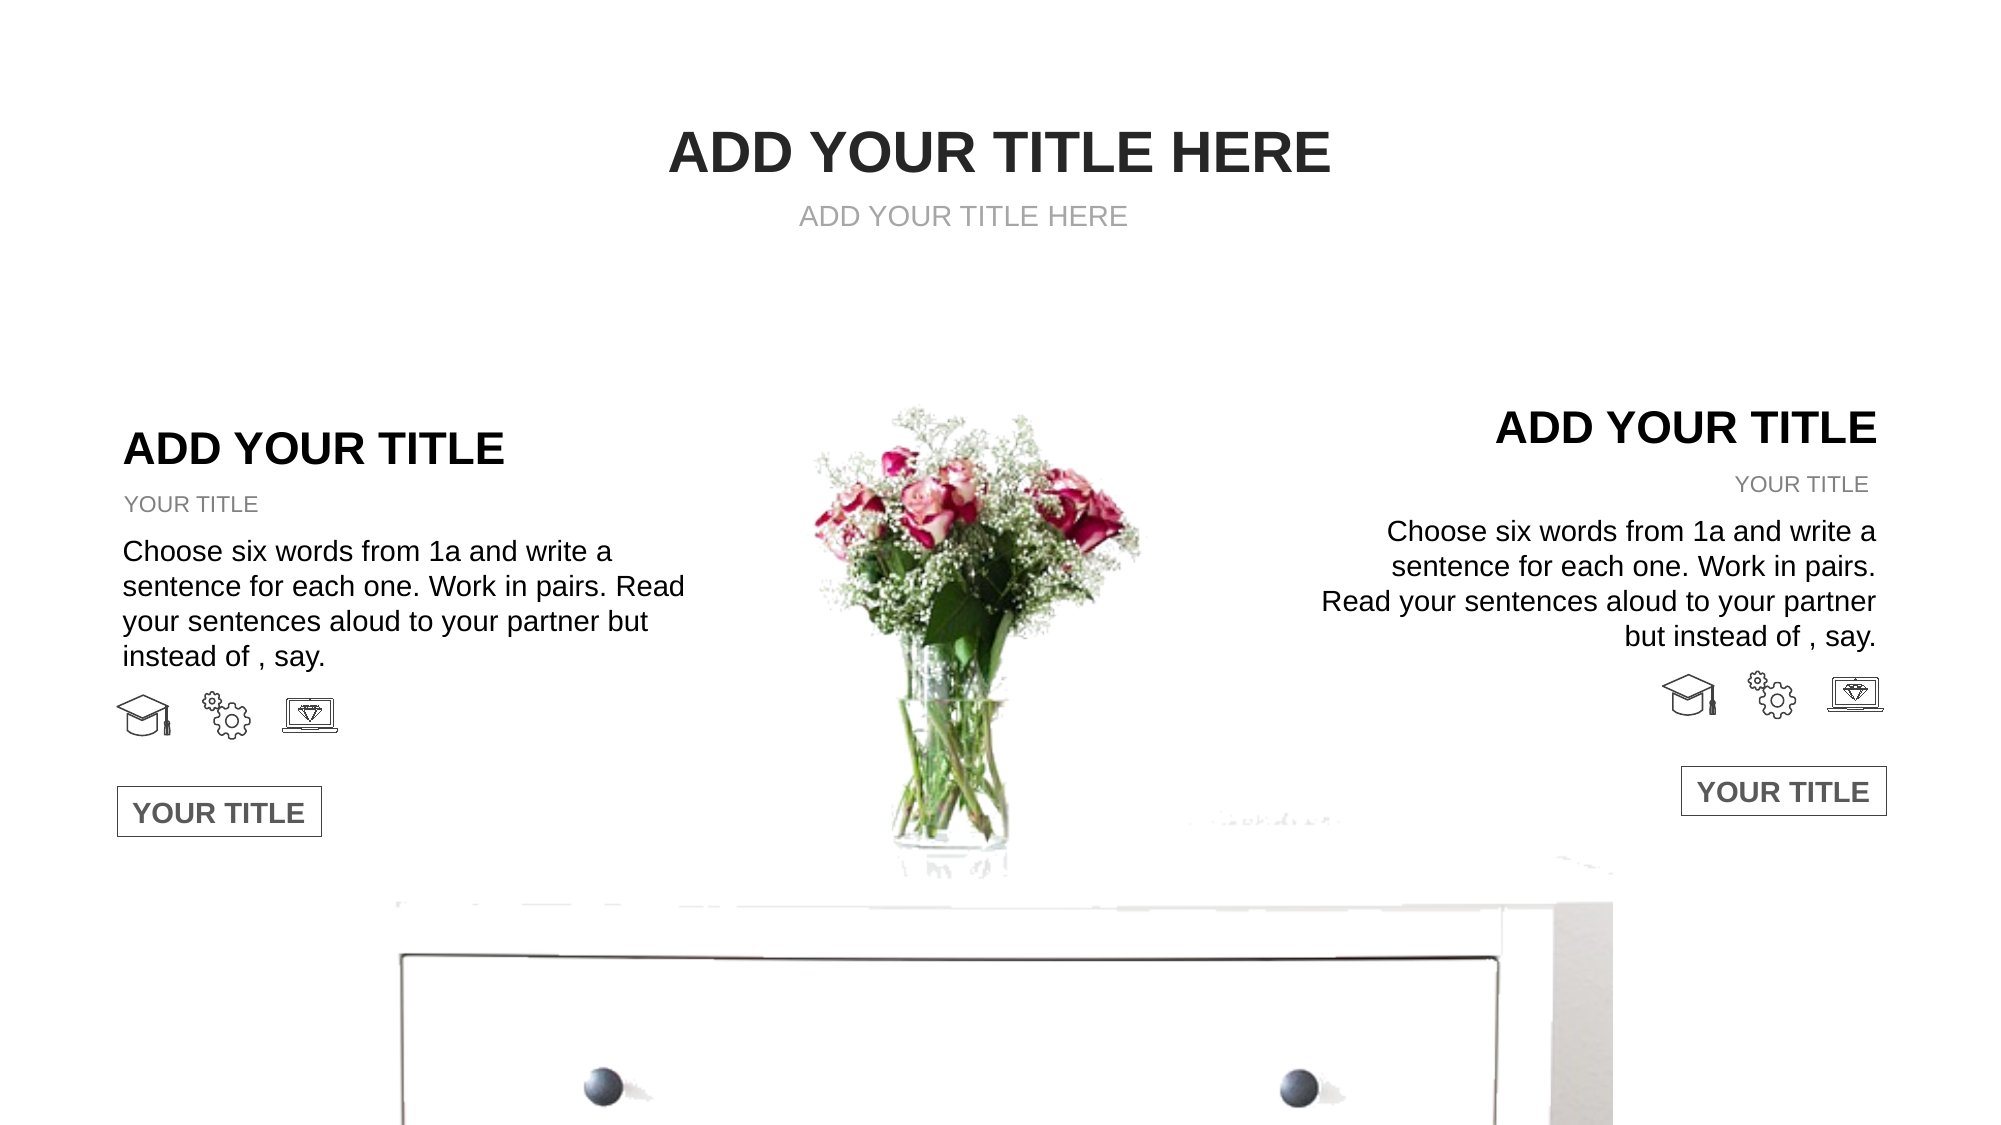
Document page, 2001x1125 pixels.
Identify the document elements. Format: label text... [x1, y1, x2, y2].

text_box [1304, 390, 1938, 817]
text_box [107, 410, 724, 838]
text_box ADD YOUR TITLE HERE [784, 189, 1146, 229]
picture [291, 229, 1613, 1125]
text_box ADD YOUR TITLE HERE [652, 106, 1353, 192]
